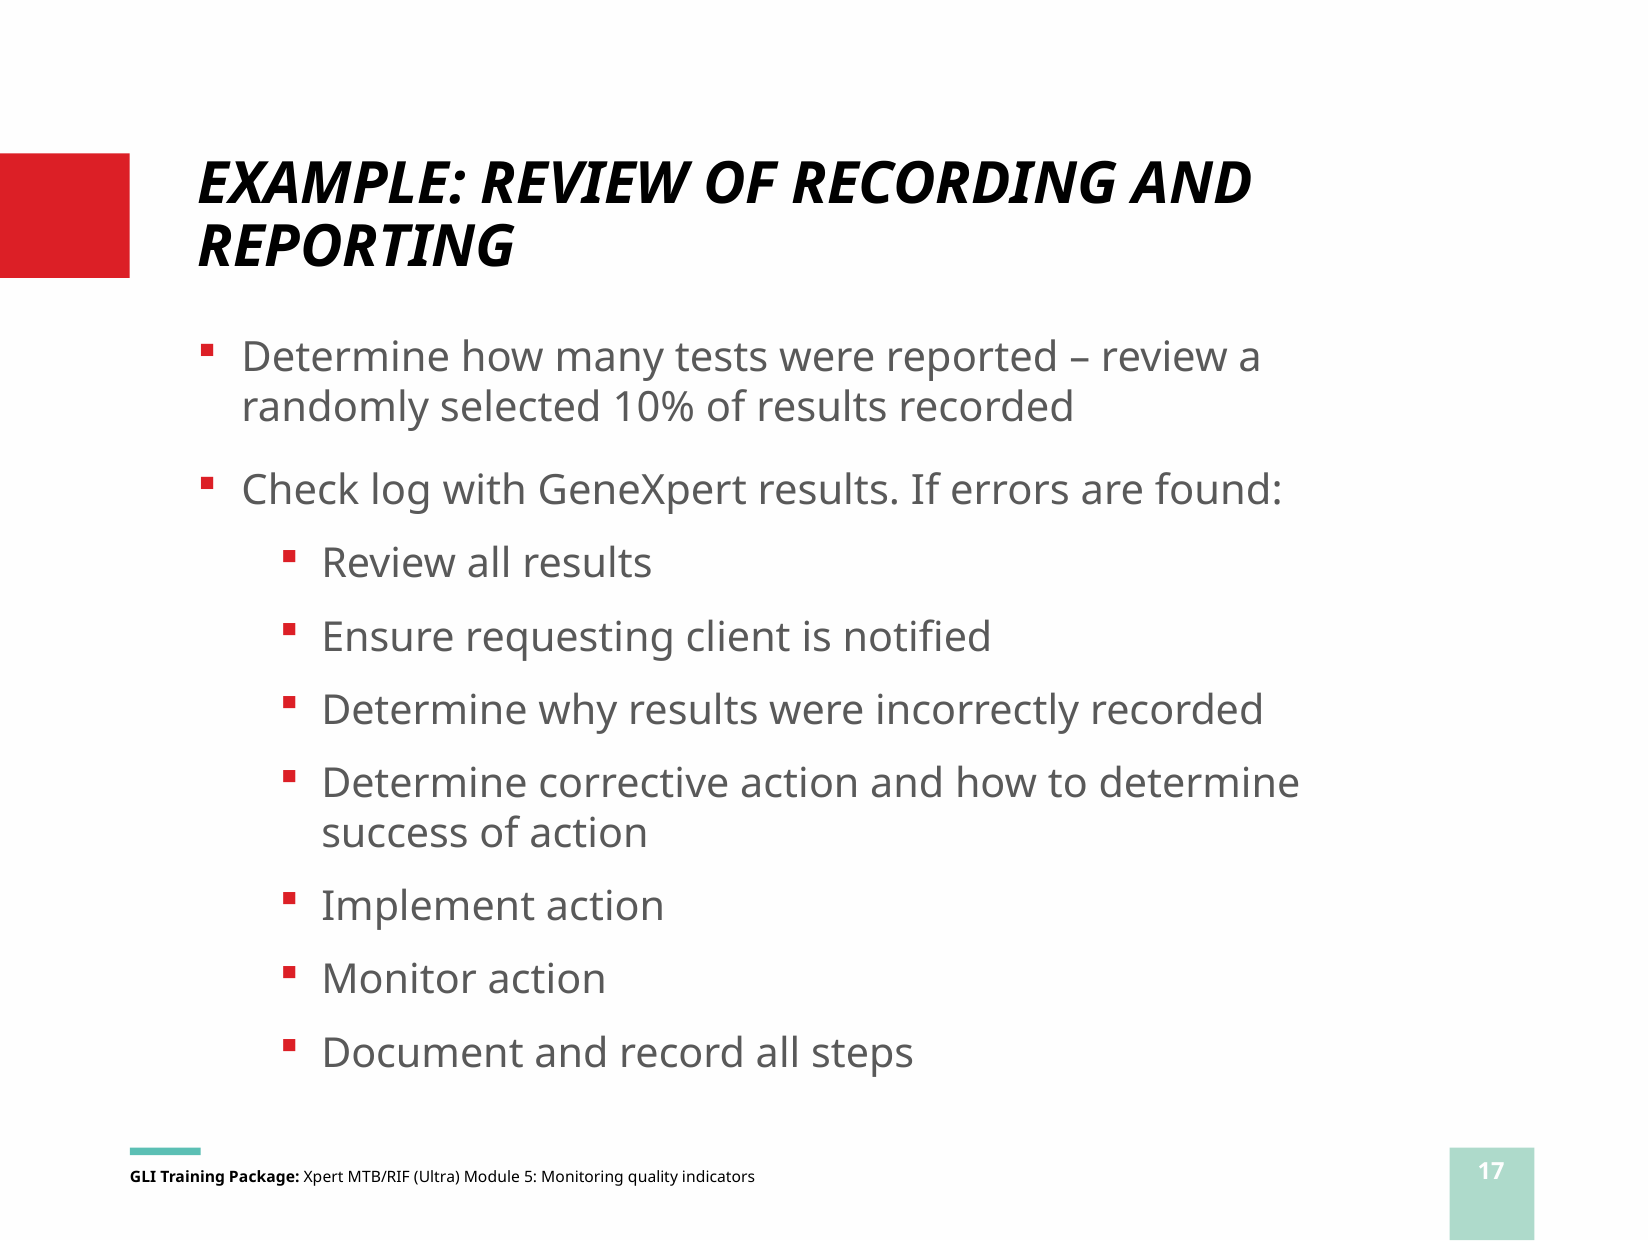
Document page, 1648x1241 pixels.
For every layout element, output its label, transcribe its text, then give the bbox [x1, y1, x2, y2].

list Determine how many tests were reported – review a randomly selected 10% of results recorded Check log with GeneXpert results. If errors are found: Review all results Ensure requesting client is notified Determine why results were incorrectly recorded Determine corrective action and how to determine success of action Implement action Monitor action Document and record all steps [197, 330, 1450, 1087]
title EXAMPLE: REVIEW OF RECORDING AND REPORTING [197, 153, 1450, 278]
